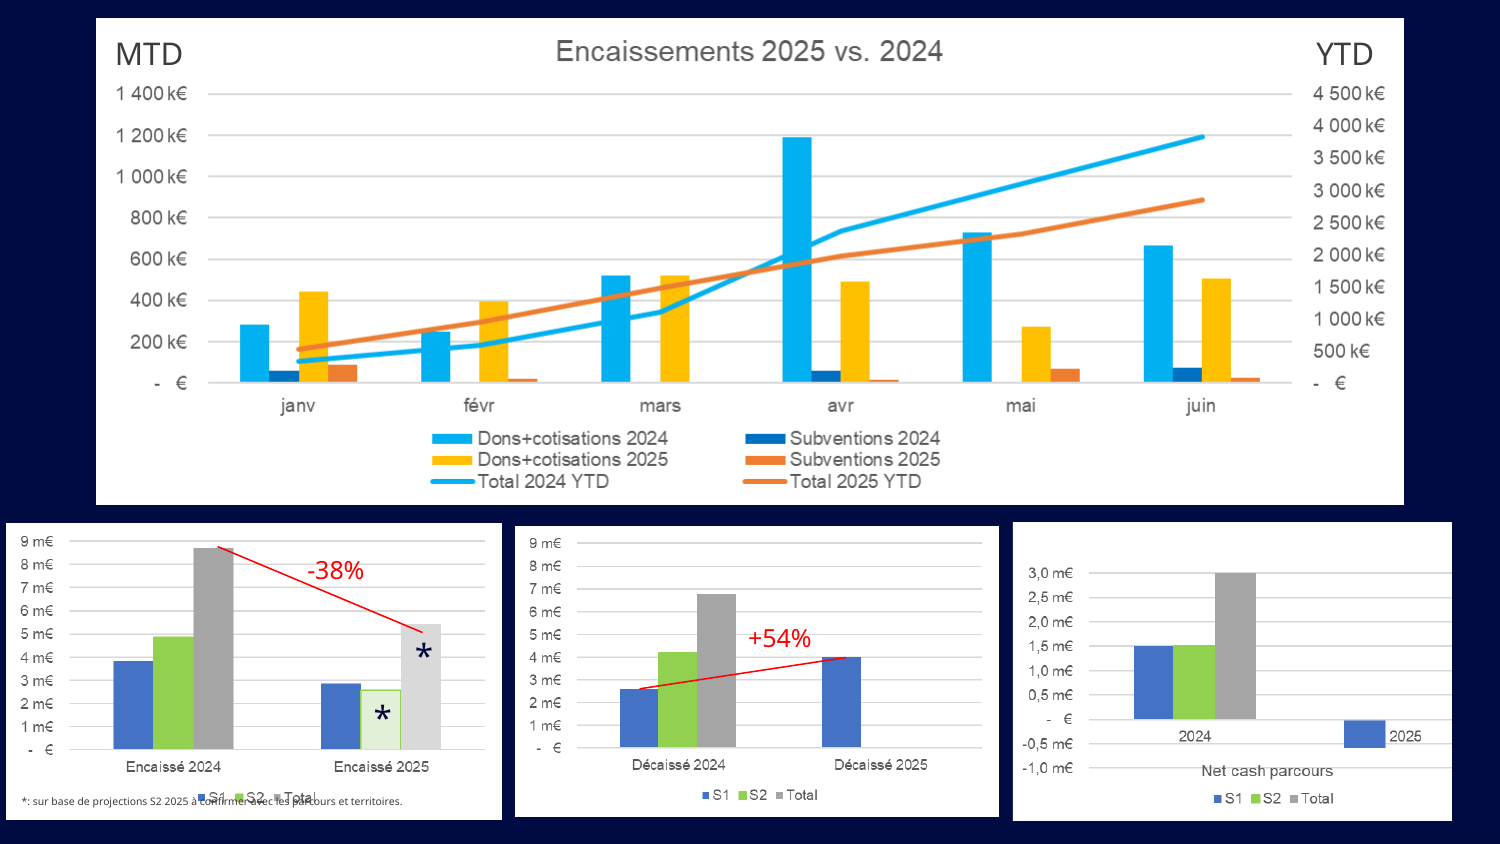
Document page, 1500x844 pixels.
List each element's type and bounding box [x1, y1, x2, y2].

picture [96, 18, 1404, 505]
picture [1012, 521, 1453, 822]
picture [6, 523, 502, 820]
text_box [217, 546, 423, 633]
picture [514, 526, 1000, 817]
text_box [639, 657, 847, 690]
